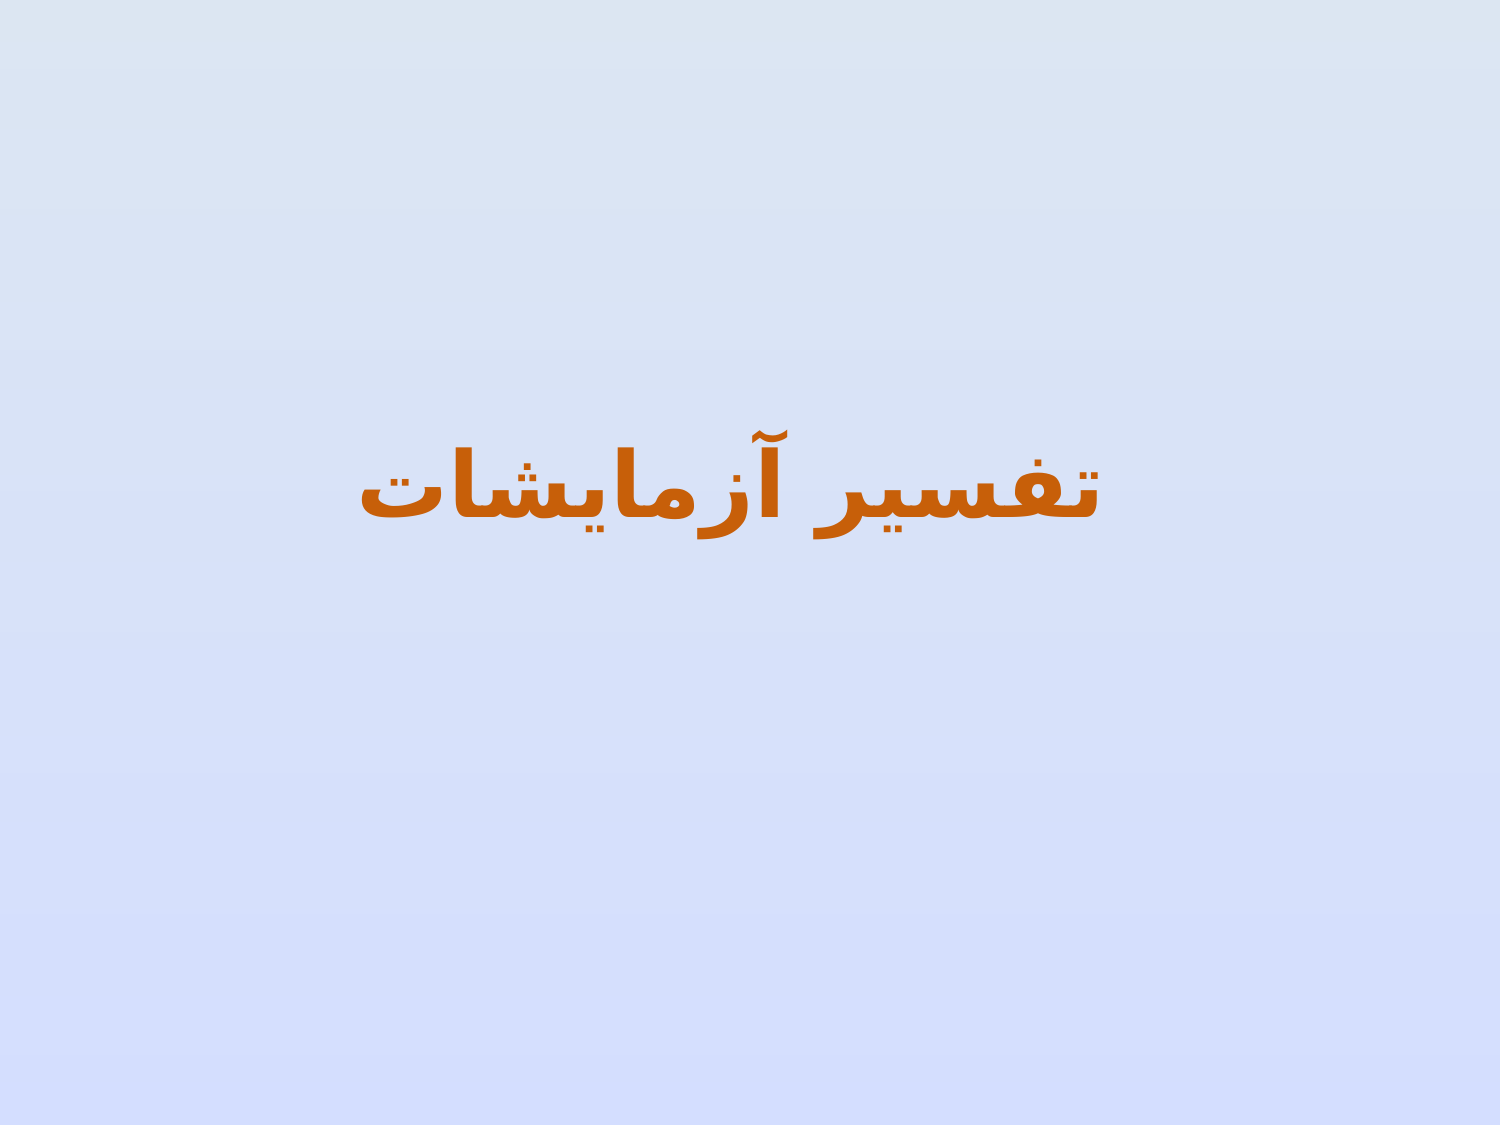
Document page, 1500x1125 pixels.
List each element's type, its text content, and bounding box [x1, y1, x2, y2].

title تفسیر آزمایشات [275, 337, 1188, 625]
